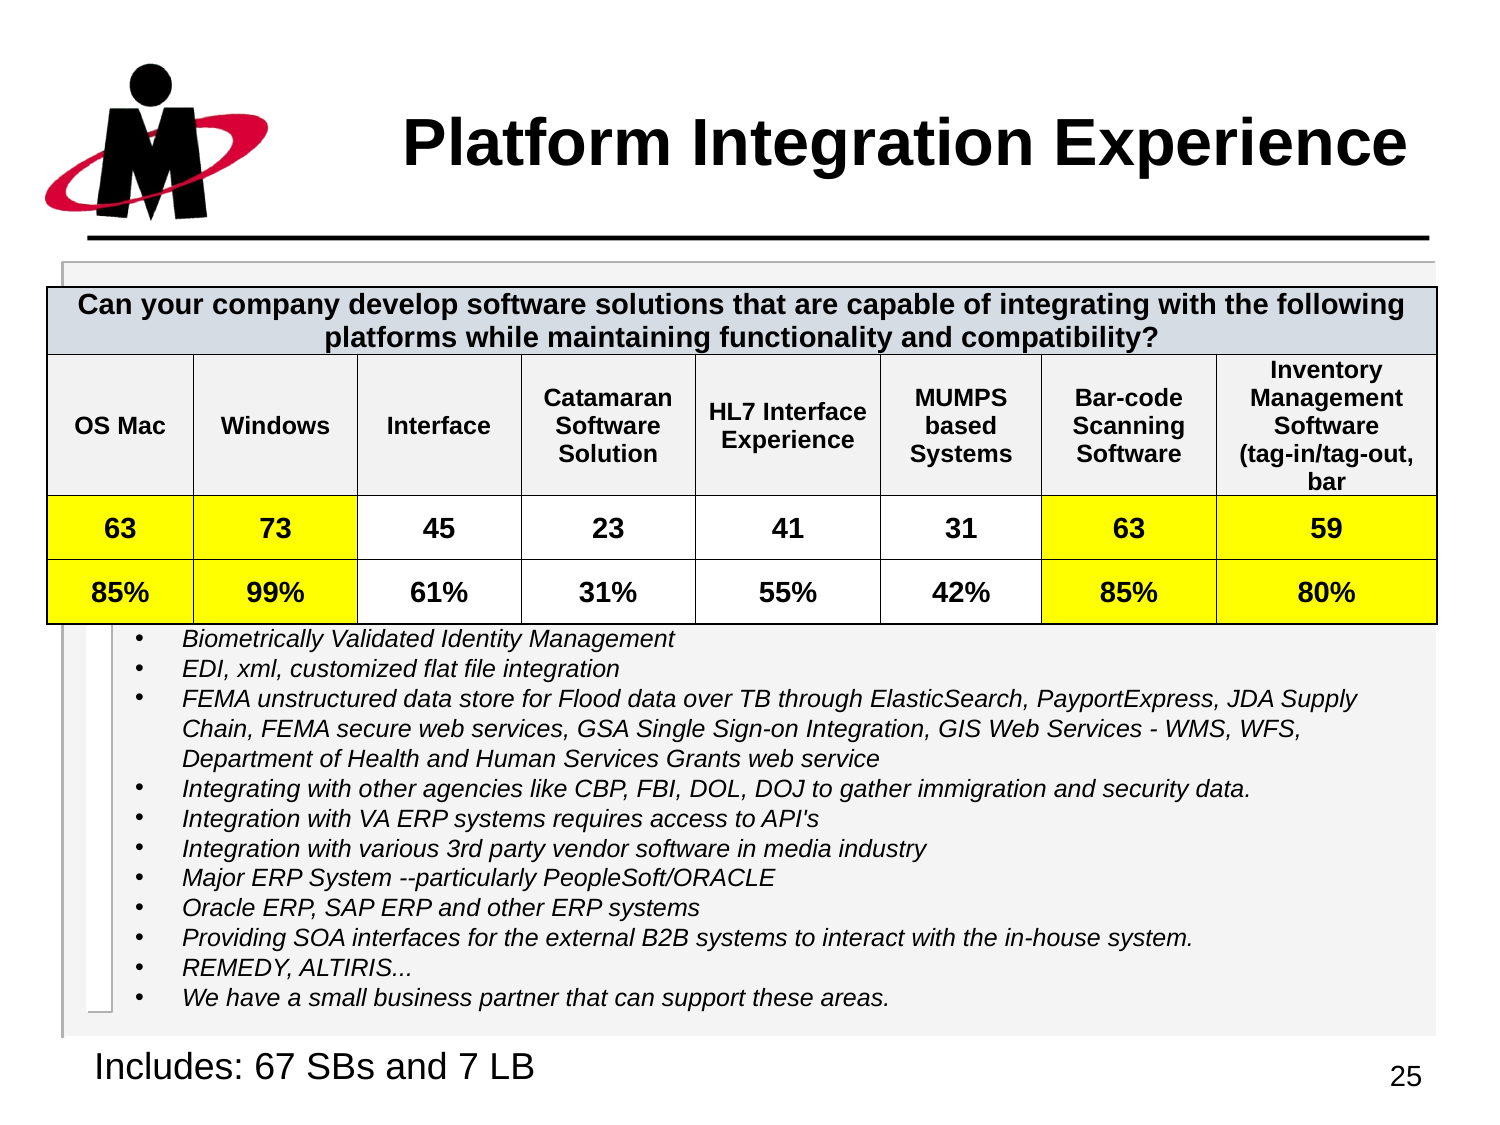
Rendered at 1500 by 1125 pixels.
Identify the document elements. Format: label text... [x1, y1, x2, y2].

text_box Includes: 67 SBs and 7 LB [79, 1034, 551, 1095]
table_cell Bar-code Scanning Software [1042, 355, 1216, 495]
title Platform Integration Experience [367, 44, 1426, 233]
table_cell 31 [881, 496, 1041, 559]
table_cell Windows [194, 355, 357, 495]
table_cell 61% [358, 560, 521, 615]
table_cell 85% [48, 560, 193, 623]
table_cell Inventory Management Software (tag-in/tag-out, bar [1217, 355, 1436, 495]
table_cell 55% [696, 560, 880, 615]
table_cell Catamaran Software Solution [522, 355, 695, 495]
table_cell 59 [1217, 496, 1436, 559]
table_cell 45 [358, 496, 521, 559]
table_cell 99% [194, 560, 357, 615]
table_cell 80% [1217, 560, 1436, 623]
text_box Biometrically Validated Identity Management EDI, xml, customized flat file integration FEMA unstructured data store for Flood data over TB through ElasticSearch, PayportExpress, JDA Supply Chain, FEMA secure web services, GSA Single Sign-on Integration, GIS Web Services - WMS, WFS, Department of Health and Human Services Grants web service Integrating with other agencies like CBP, FBI, DOL, DOJ to gather immigration and security data. Integration with VA ERP systems requires access to API's Integration with various 3rd party vendor software in media industry Major ERP System --particularly PeopleSoft/ORACLE Oracle ERP, SAP ERP and other ERP systems Providing SOA interfaces for the external B2B systems to interact with the in-house system. REMEDY, ALTIRIS... We have a small business partner that can support these areas. [120, 615, 1425, 1019]
table_cell 63 [48, 496, 193, 559]
table_cell HL7 Interface Experience [696, 355, 880, 495]
table_header Can your company develop software solutions that are capable of integrating with the following platforms while maintaining functionality and compatibility? [48, 288, 1436, 354]
table_cell 31% [522, 560, 695, 615]
table_cell MUMPS based Systems [881, 355, 1041, 495]
table_cell 63 [1042, 496, 1216, 559]
table_cell 85% [1042, 560, 1216, 615]
table_cell Interface [358, 355, 521, 495]
picture [27, 44, 283, 251]
table_cell 73 [194, 496, 357, 559]
slide_number 25 [1124, 1036, 1438, 1113]
table_cell 41 [696, 496, 880, 559]
table_cell OS Mac [48, 355, 193, 495]
table_cell 23 [522, 496, 695, 559]
table_cell 42% [881, 560, 1041, 615]
